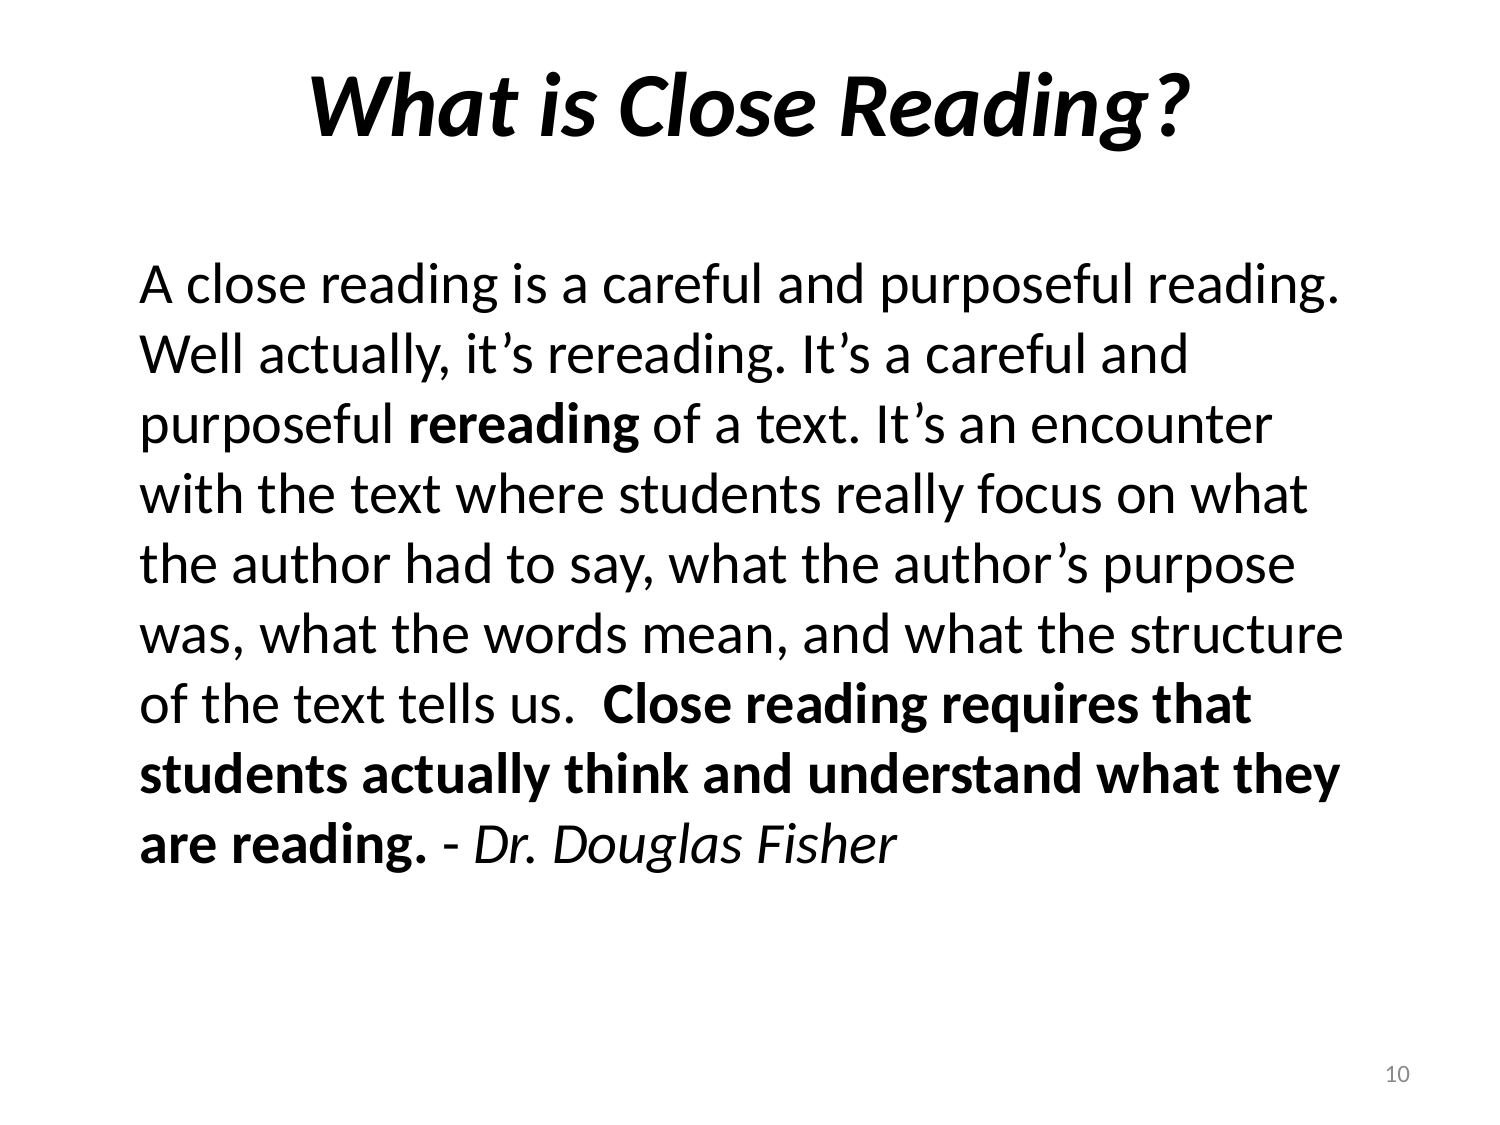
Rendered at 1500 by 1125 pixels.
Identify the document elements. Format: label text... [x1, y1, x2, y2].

list [50, 227, 1450, 971]
slide_number 10 [1074, 1042, 1425, 1103]
text_box A close reading is a careful and purposeful reading. Well actually, it’s rereading. It’s a careful and purposeful rereading of a text. It’s an encounter with the text where students really focus on what the author had to say, what the author’s purpose was, what the words mean, and what the structure of the text tells us. Close reading requires that students actually think and understand what they are reading. - Dr. Douglas Fisher [125, 237, 1363, 883]
title What is Close Reading? [75, 0, 1425, 200]
